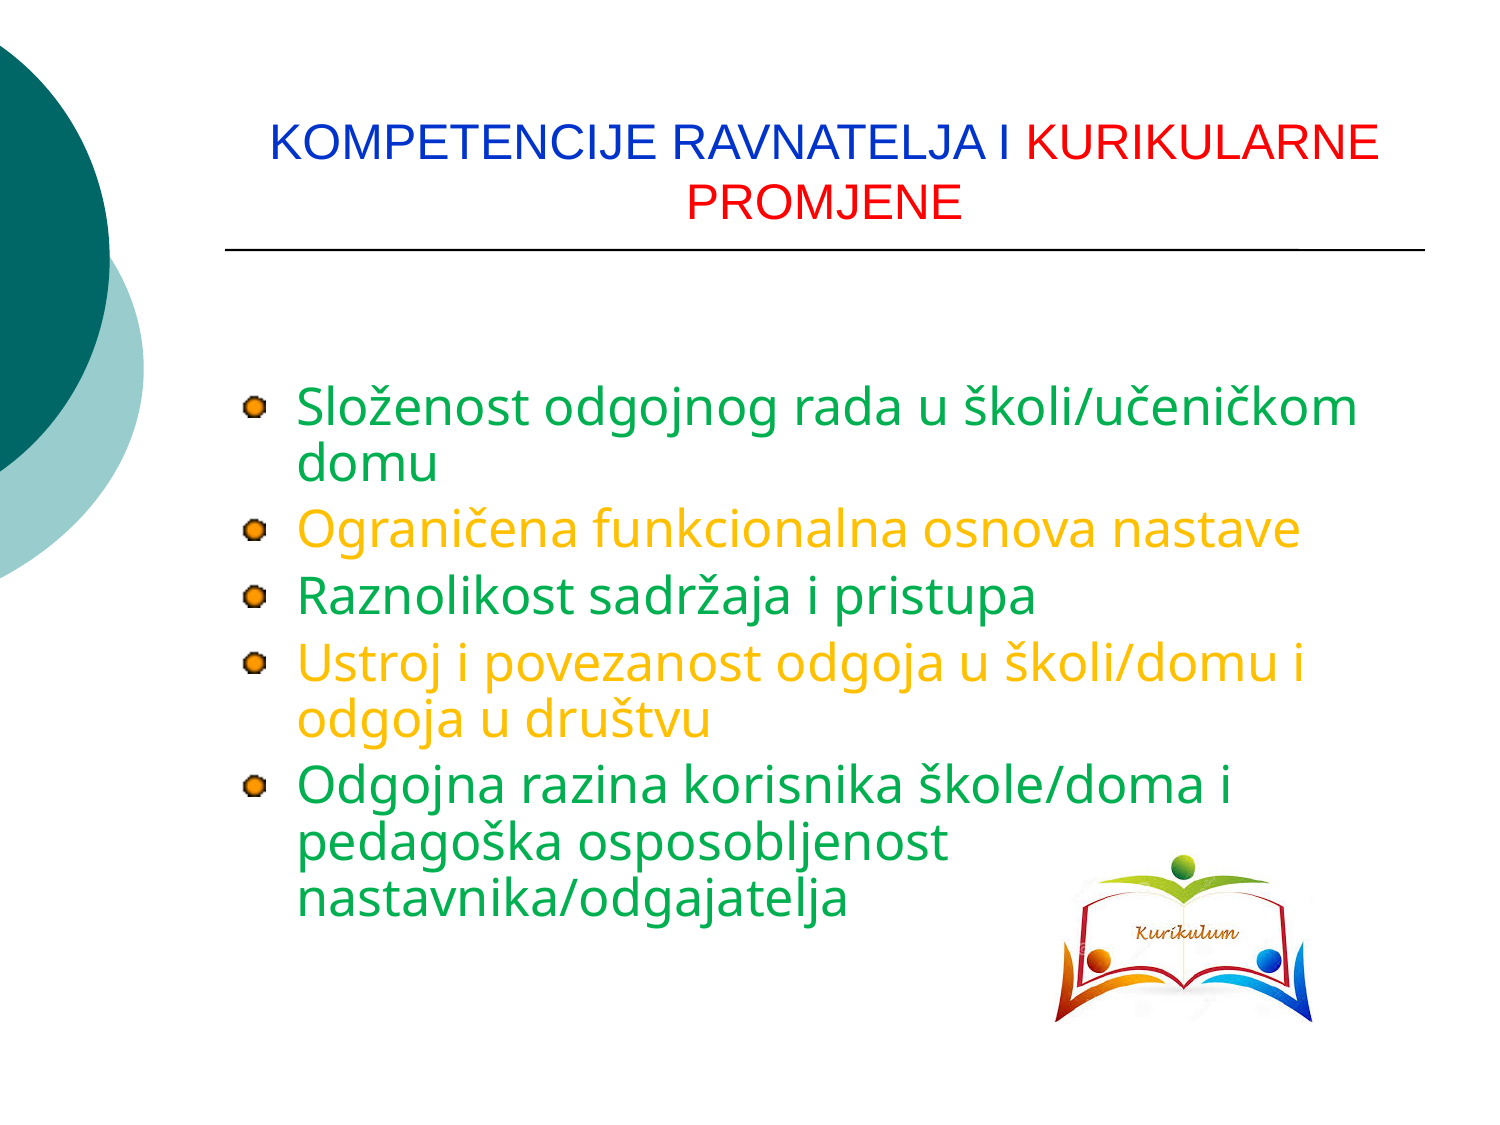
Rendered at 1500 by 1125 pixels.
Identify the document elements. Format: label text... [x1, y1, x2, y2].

picture [239, 771, 266, 797]
list Složenost odgojnog rada u školi/učeničkom domu Ograničena funkcionalna osnova nastave Raznolikost sadržaja i pristupa Ustroj i povezanost odgoja u školi/domu i odgoja u društvu Odgojna razina korisnika škole/doma i pedagoška osposobljenost nastavnika/odgajatelja [224, 299, 1425, 975]
picture [239, 392, 266, 418]
title KOMPETENCIJE RAVNATELJA I KURIKULARNE PROMJENE [224, 49, 1425, 238]
picture [239, 515, 266, 541]
picture [239, 648, 266, 674]
picture [1045, 845, 1314, 1022]
picture [239, 581, 266, 608]
